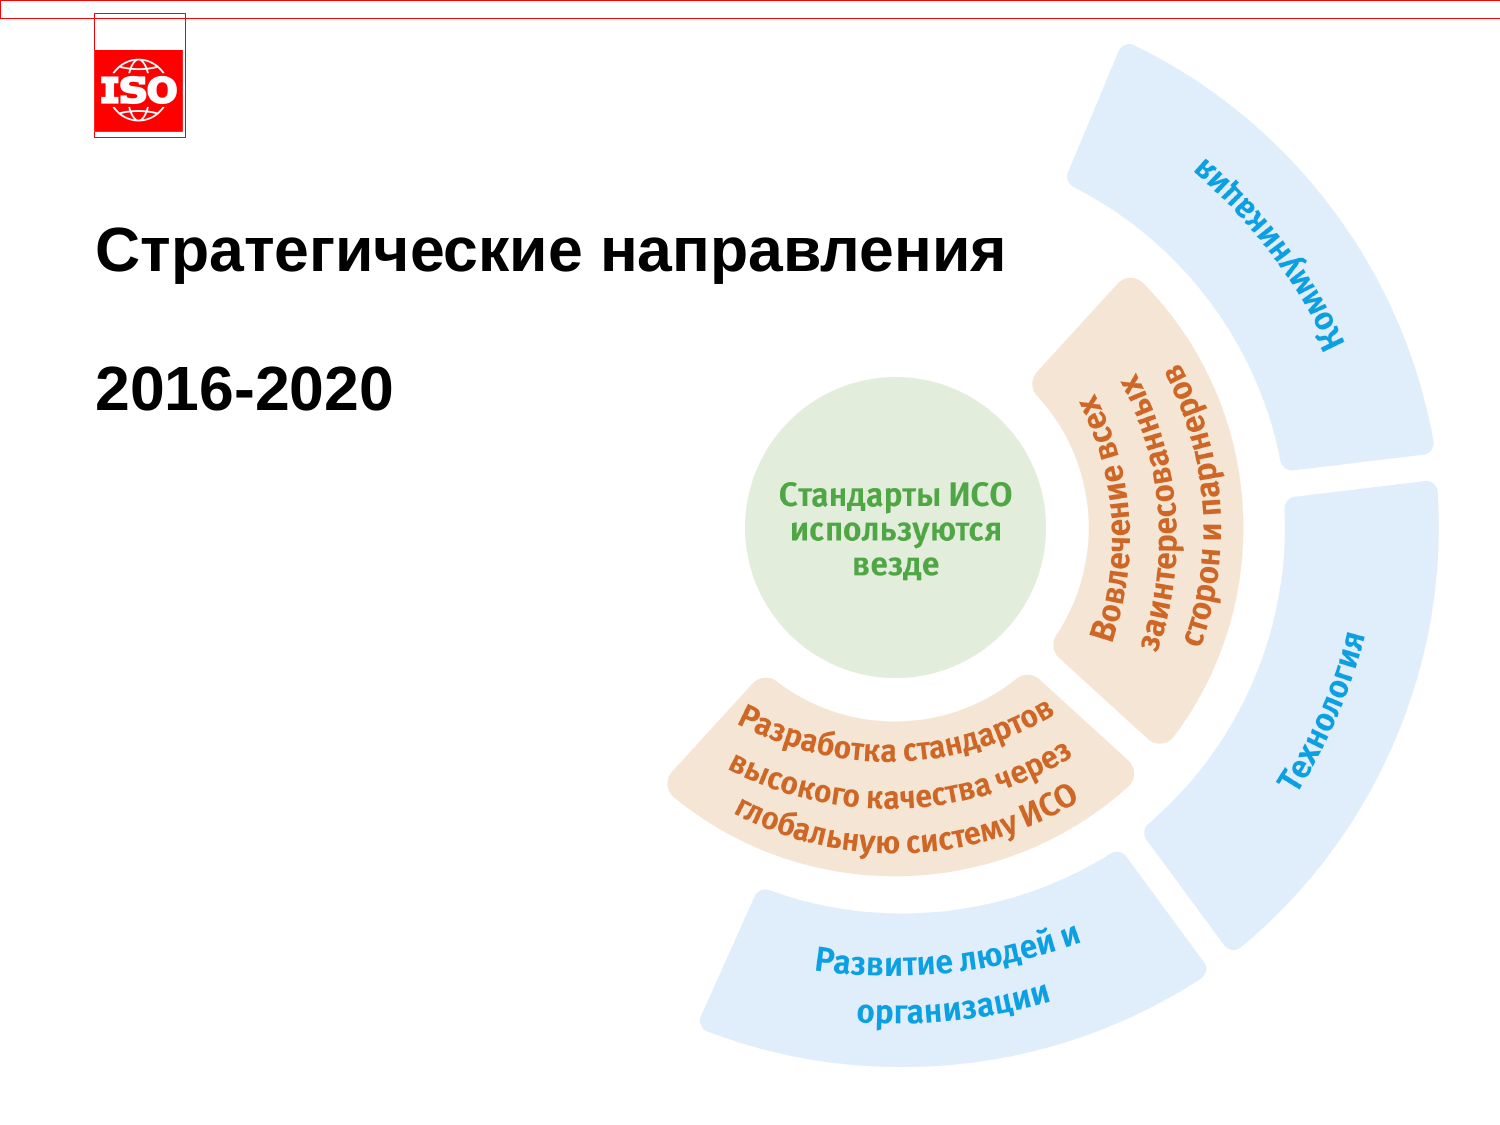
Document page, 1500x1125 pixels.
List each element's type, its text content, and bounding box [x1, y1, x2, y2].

text_box Стратегические направления 2016-2020 [80, 191, 662, 447]
picture [667, 44, 1440, 1067]
